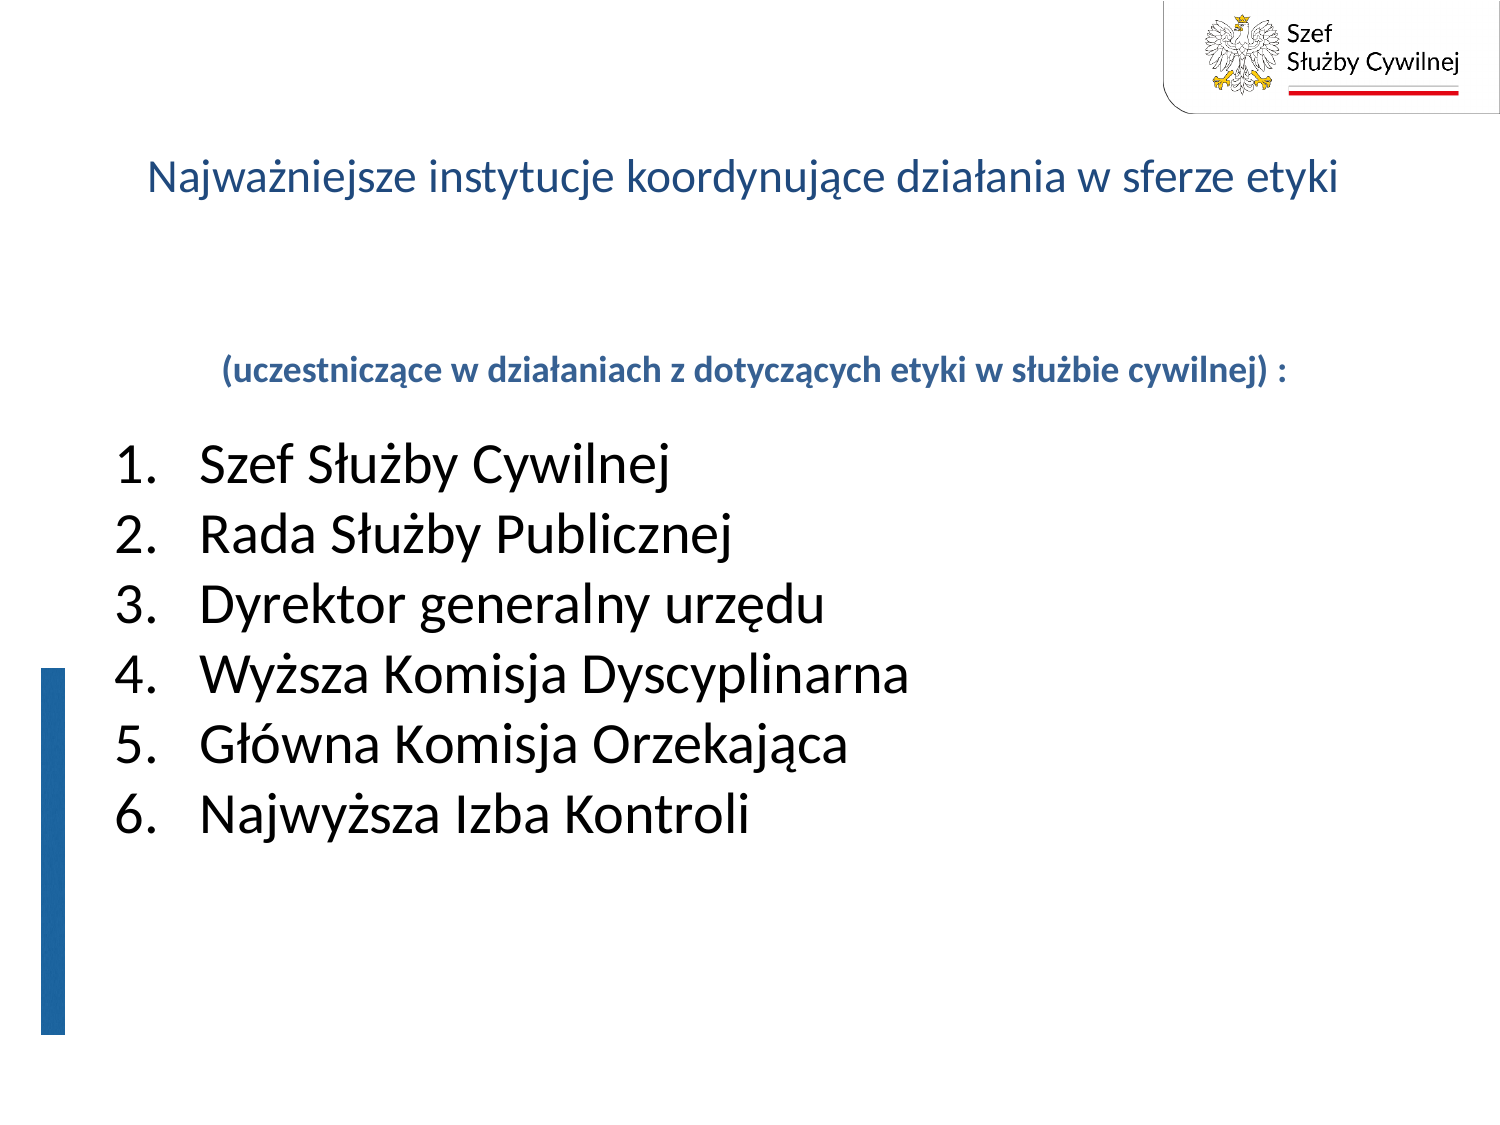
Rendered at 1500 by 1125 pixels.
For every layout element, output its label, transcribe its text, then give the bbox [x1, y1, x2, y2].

picture [1163, 0, 1500, 114]
list Szef Służby Cywilnej Rada Służby Publicznej Dyrektor generalny urzędu Wyższa Komisja Dyscyplinarna Główna Komisja Orzekająca Najwyższa Izba Kontroli [100, 432, 1400, 1000]
picture [41, 668, 65, 1035]
title Najważniejsze instytucje koordynujące działania w sferze etyki [100, 149, 1400, 274]
text_box (uczestniczące w działaniach z dotyczących etyki w służbie cywilnej) : [206, 338, 1471, 443]
